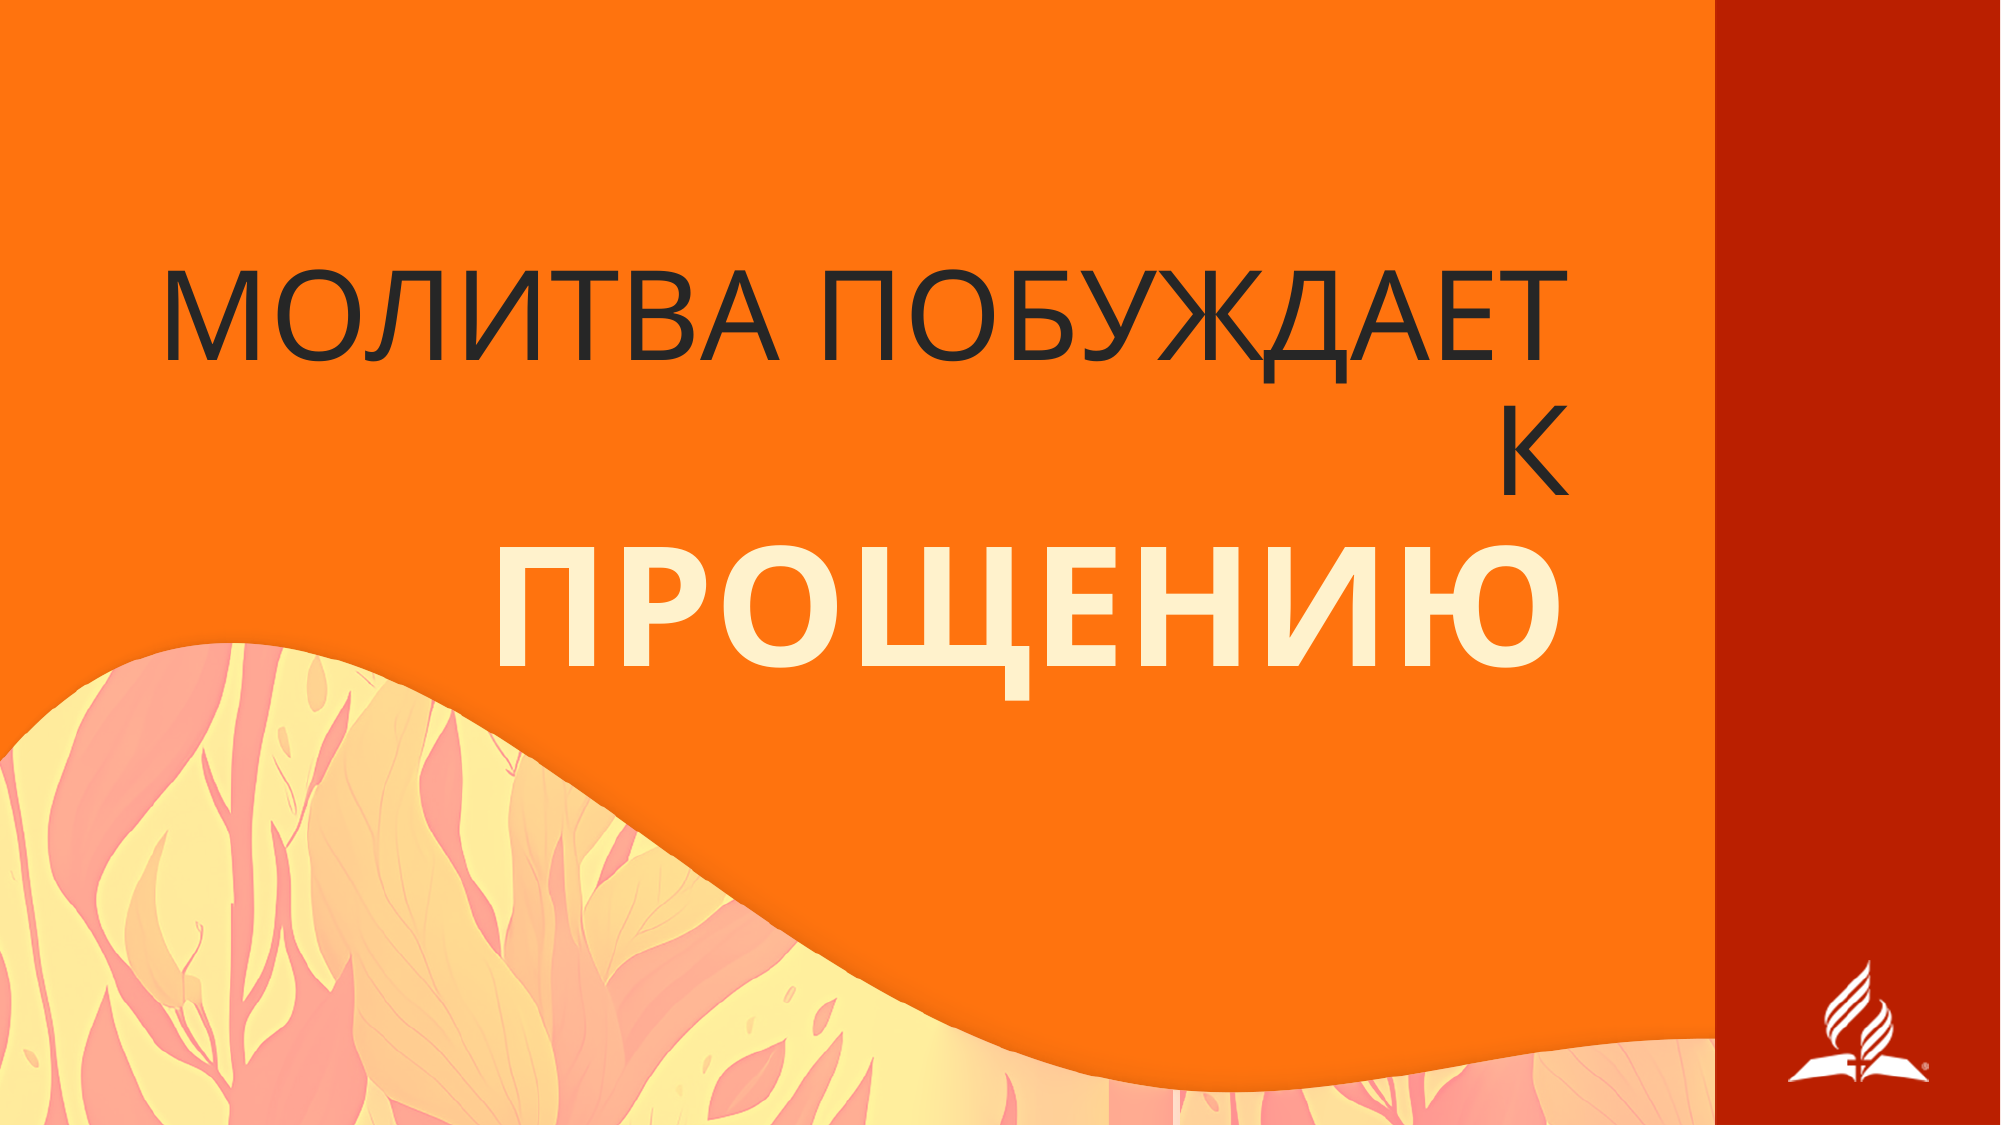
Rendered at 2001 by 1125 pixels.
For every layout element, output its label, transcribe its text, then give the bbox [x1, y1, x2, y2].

picture [0, 0, 2001, 1125]
title МОЛИТВА ПОБУЖДАЕТ К ПРОЩЕНИЮ [65, 243, 1585, 712]
